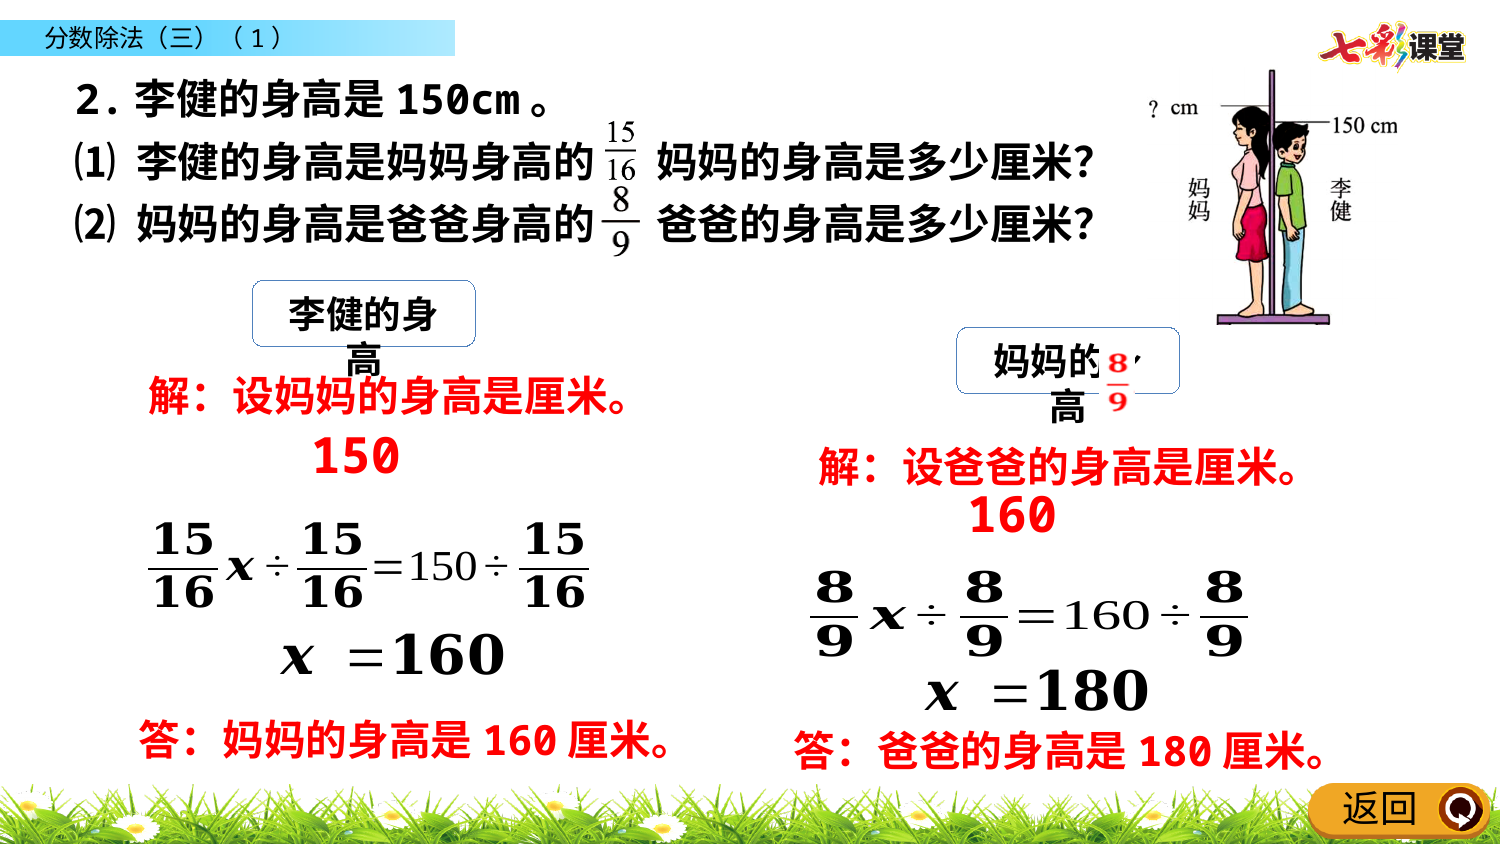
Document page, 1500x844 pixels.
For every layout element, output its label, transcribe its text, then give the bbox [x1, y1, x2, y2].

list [1099, 337, 1135, 417]
picture [1146, 20, 1468, 325]
text_box 2.李健的身高是150cm。 ⑴ 李健的身高是妈妈身高的 ，妈妈的身高是多少厘米？ ⑵ 妈妈的身高是爸爸身高的 ，爸爸的身高是多少厘米？ [60, 53, 1140, 256]
picture [0, 783, 1500, 844]
picture [599, 186, 642, 258]
text_box 答：爸爸的身高是180厘米。 [778, 717, 1358, 782]
text_box 答：妈妈的身高是160厘米。 [123, 705, 703, 771]
picture [599, 117, 643, 183]
